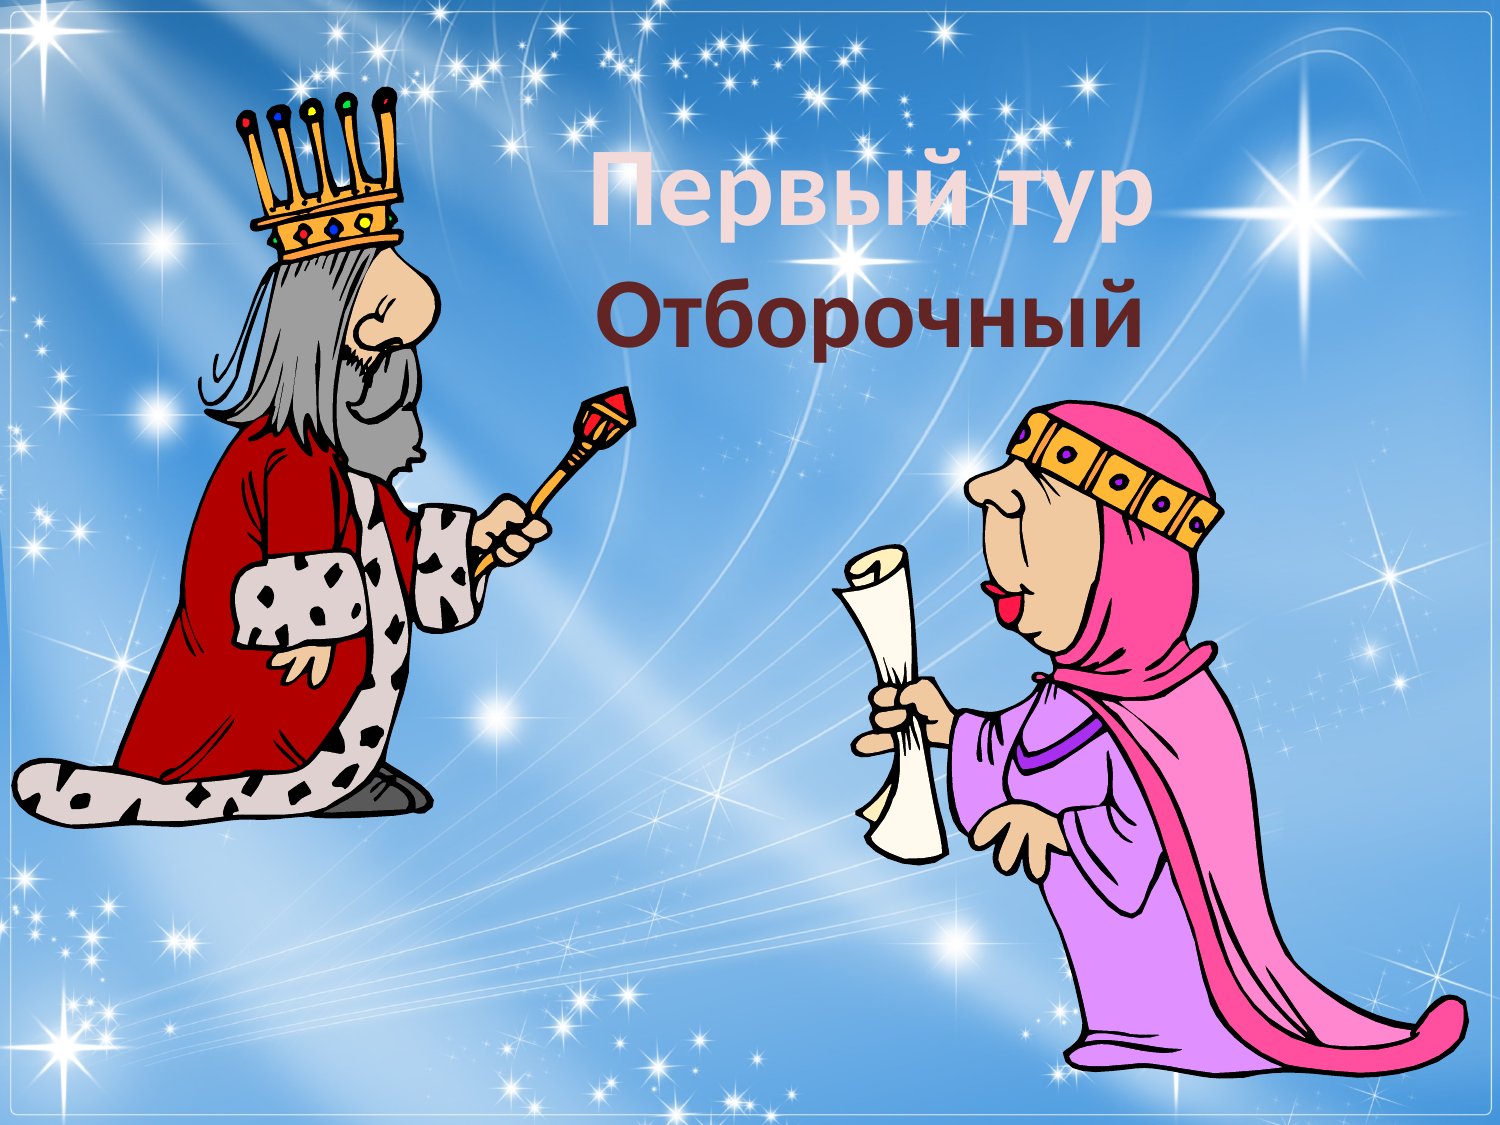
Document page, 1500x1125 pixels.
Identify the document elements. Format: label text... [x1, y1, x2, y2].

picture [0, 0, 1500, 1125]
text_box Первый тур Отборочный [649, 105, 1171, 376]
